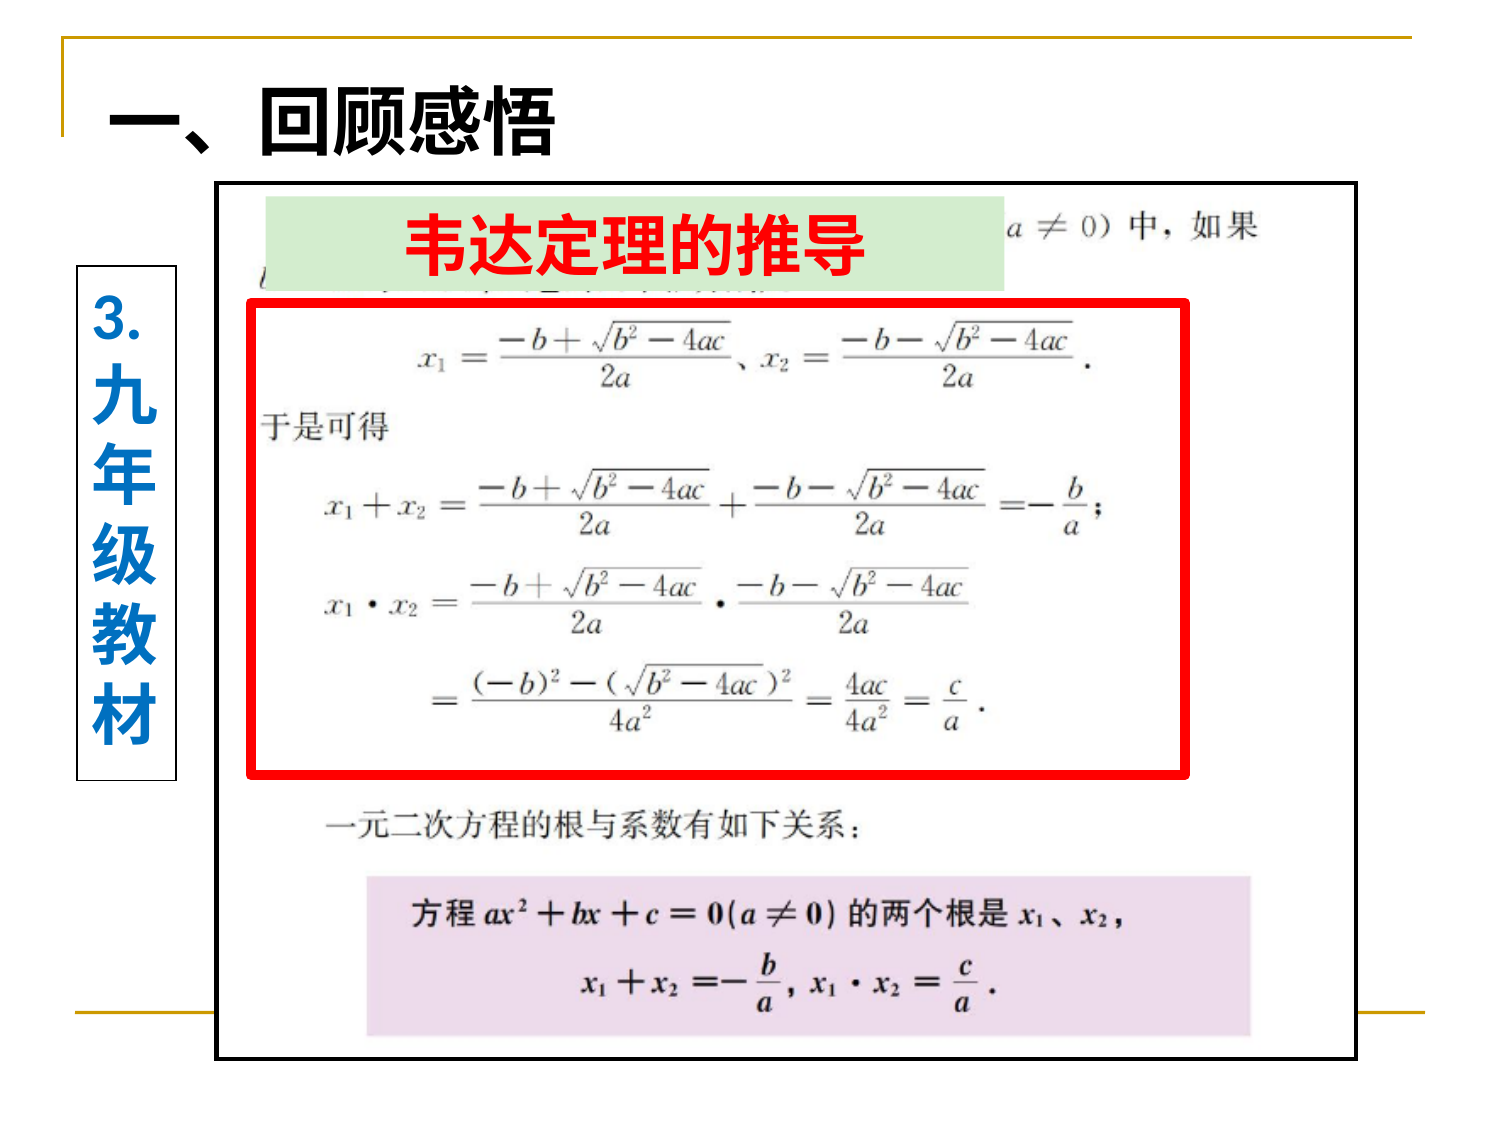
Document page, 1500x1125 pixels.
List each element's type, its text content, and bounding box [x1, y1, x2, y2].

text_box 一、回顾感悟 [93, 67, 1500, 172]
picture [218, 184, 1354, 1058]
text_box 3.九年级教材 [76, 265, 176, 781]
